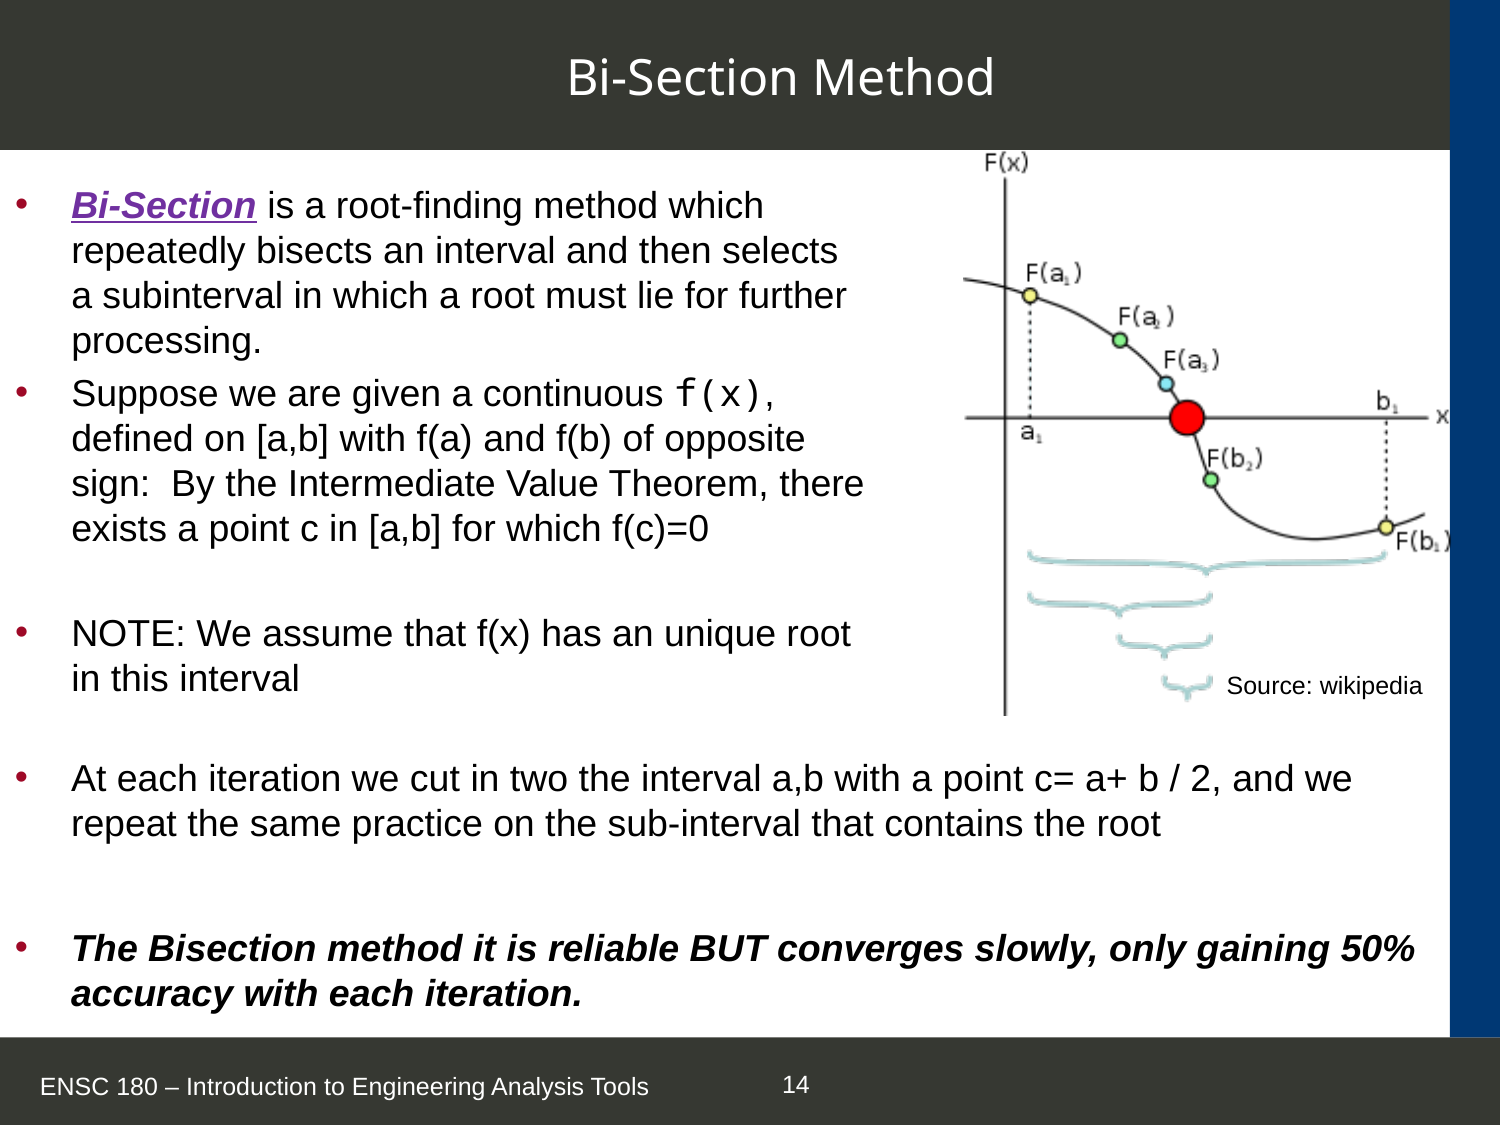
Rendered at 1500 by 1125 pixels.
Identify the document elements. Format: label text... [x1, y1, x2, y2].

title Bi-Section Method [112, 37, 1451, 138]
footer ENSC 180 – Introduction to Engineering Analysis Tools [24, 1062, 678, 1108]
text_box The Bisection method it is reliable BUT converges slowly, only gaining 50% accuracy with each iteration. [0, 916, 1439, 1022]
list Bi-Section is a root-finding method which repeatedly bisects an interval and then selects a subinterval in which a root must lie for further processing. Suppose we are given a continuous f(x), defined on [a,b] with f(a) and f(b) of opposite sign: By the Intermediate Value Theorem, there exists a point c in [a,b] for which f(c)=0 NOTE: We assume that f(x) has an unique root in this interval [0, 173, 886, 746]
picture [962, 142, 1456, 716]
text_box At each iteration we cut in two the interval a,b with a point c= a+ b / 2, and we repeat the same practice on the sub-interval that contains the root [0, 746, 1439, 852]
